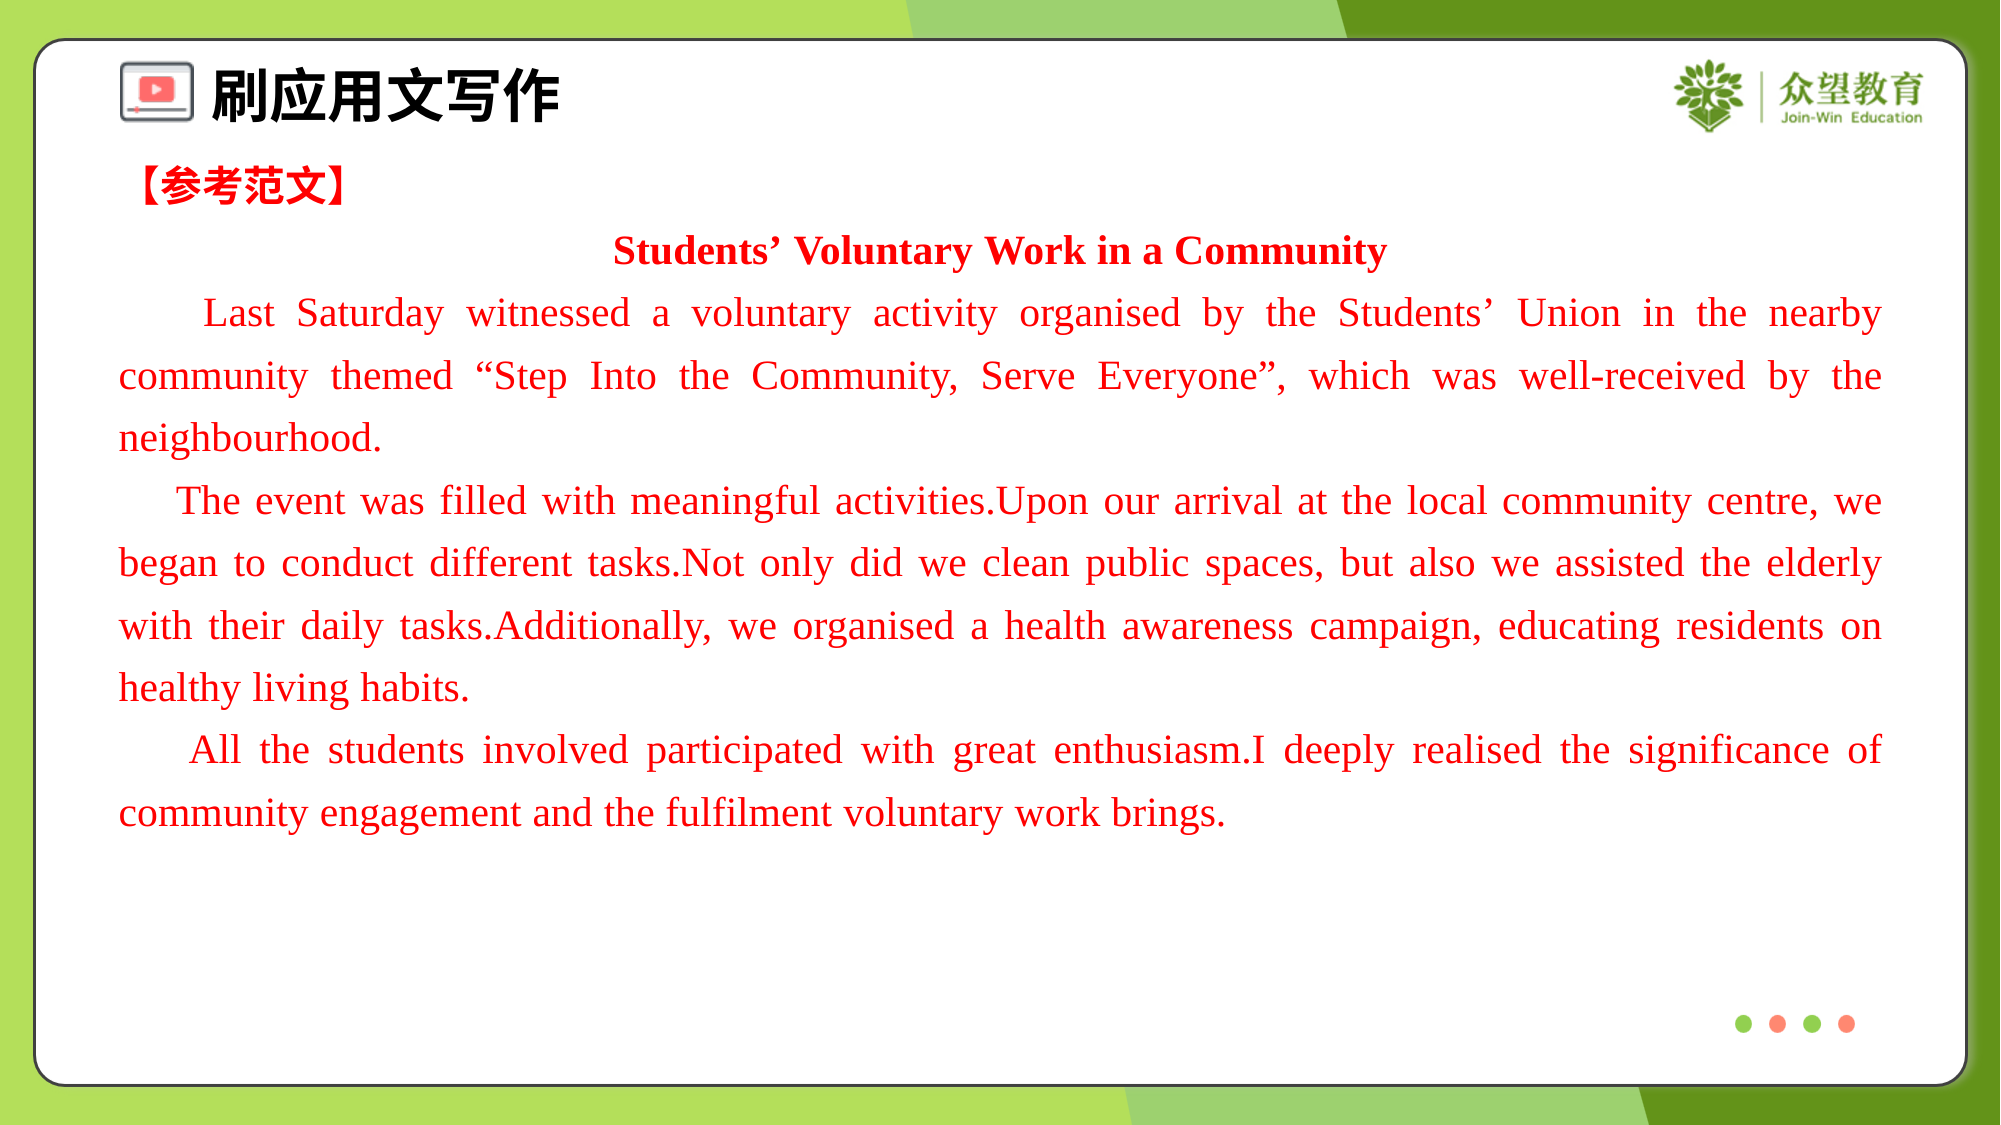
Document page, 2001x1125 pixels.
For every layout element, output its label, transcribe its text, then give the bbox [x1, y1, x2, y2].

picture [0, 0, 2000, 1125]
text_box 【参考范文】 Students’ Voluntary Work in a Community Last Saturday witnessed a voluntary activity organised by the Students’ Union in the nearby community themed “Step Into the Community, Serve Everyone”, which was well-received by the neighbourhood. The event was filled with meaningful activities.Upon our arrival at the local community centre, we began to conduct different tasks.Not only did we clean public spaces, but also we assisted the elderly with their daily tasks.Additionally, we organised a health awareness campaign, educating residents on healthy living habits. All the students involved participated with great enthusiasm.I deeply realised the significance of community engagement and the fulfilment voluntary work brings. [118, 147, 1883, 830]
